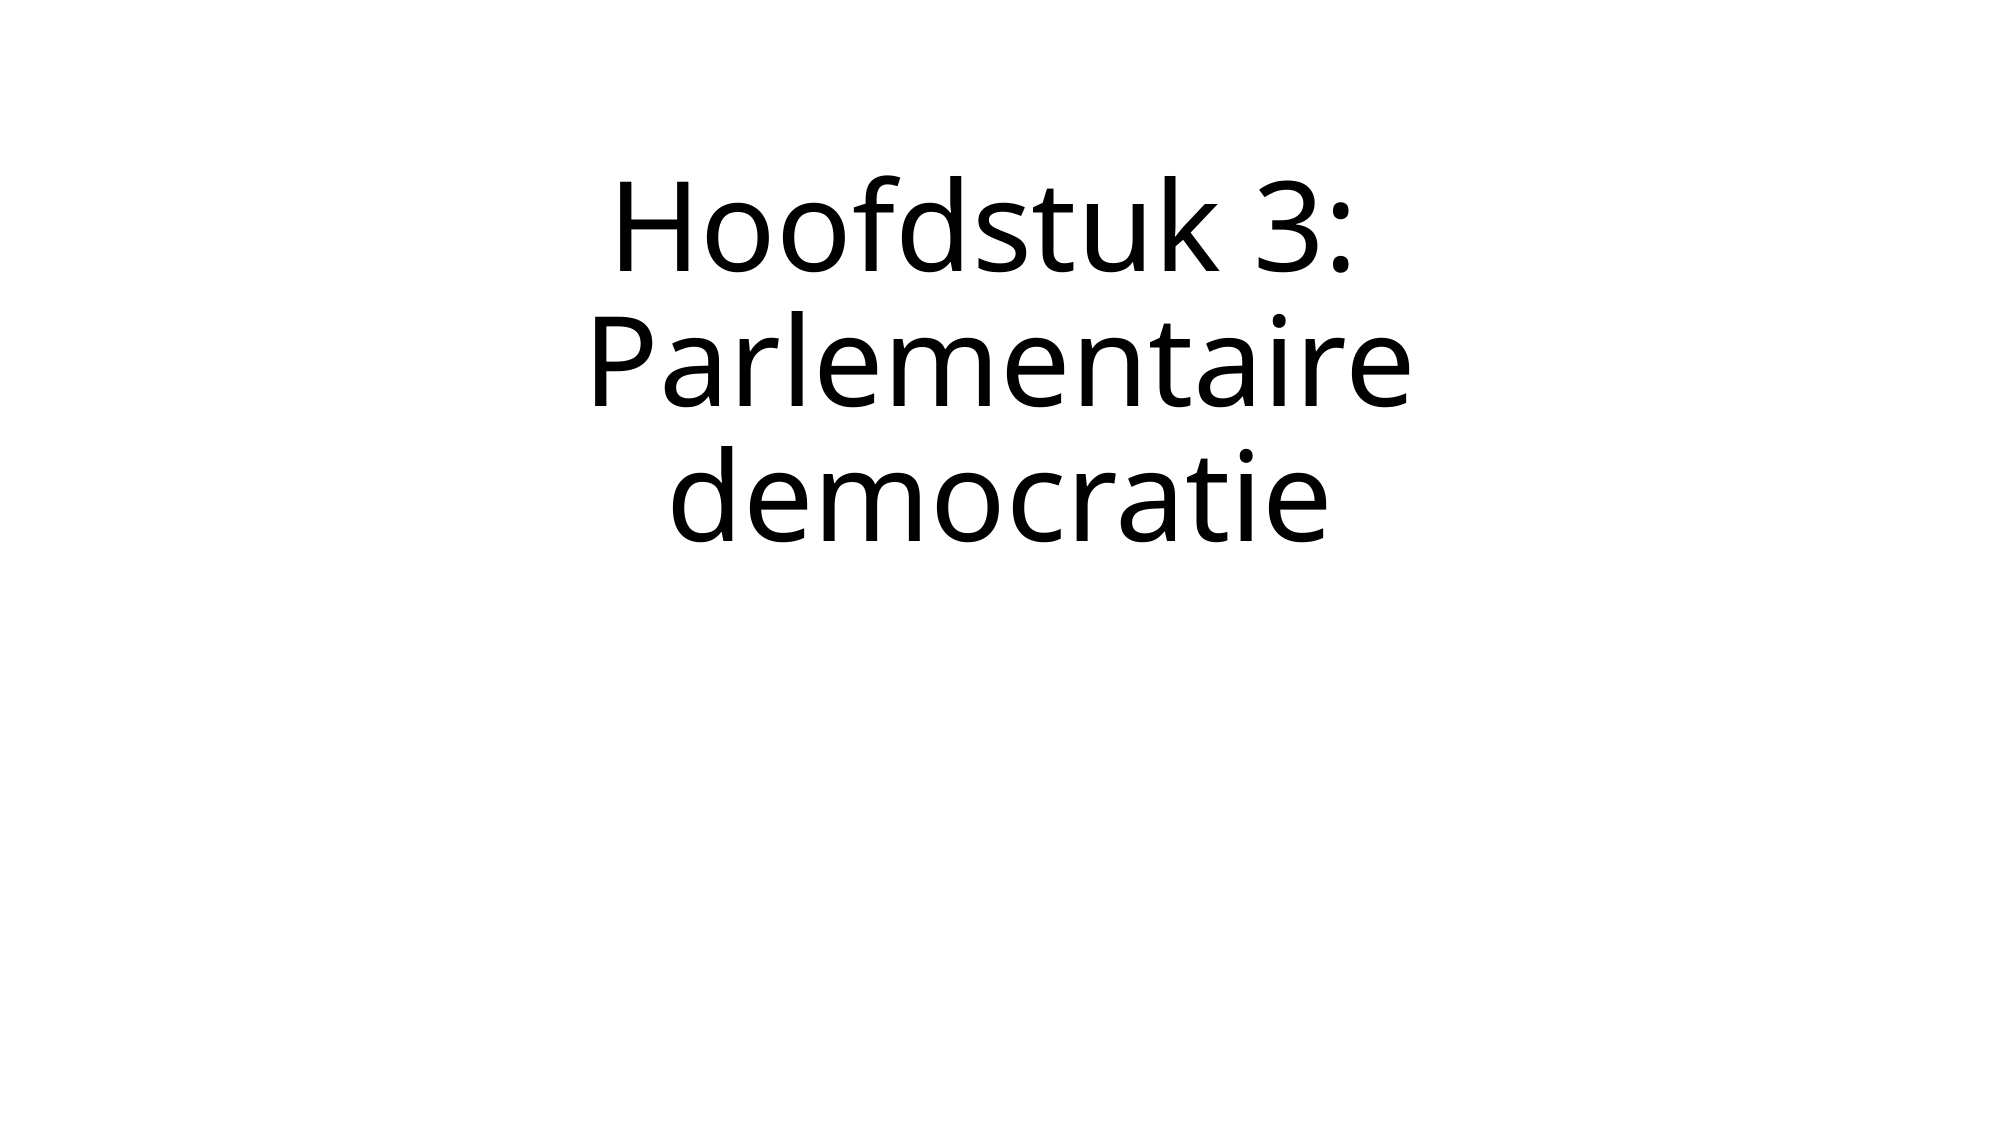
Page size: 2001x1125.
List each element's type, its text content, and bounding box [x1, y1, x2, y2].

title Hoofdstuk 3: Parlementaire democratie [249, 184, 1750, 576]
